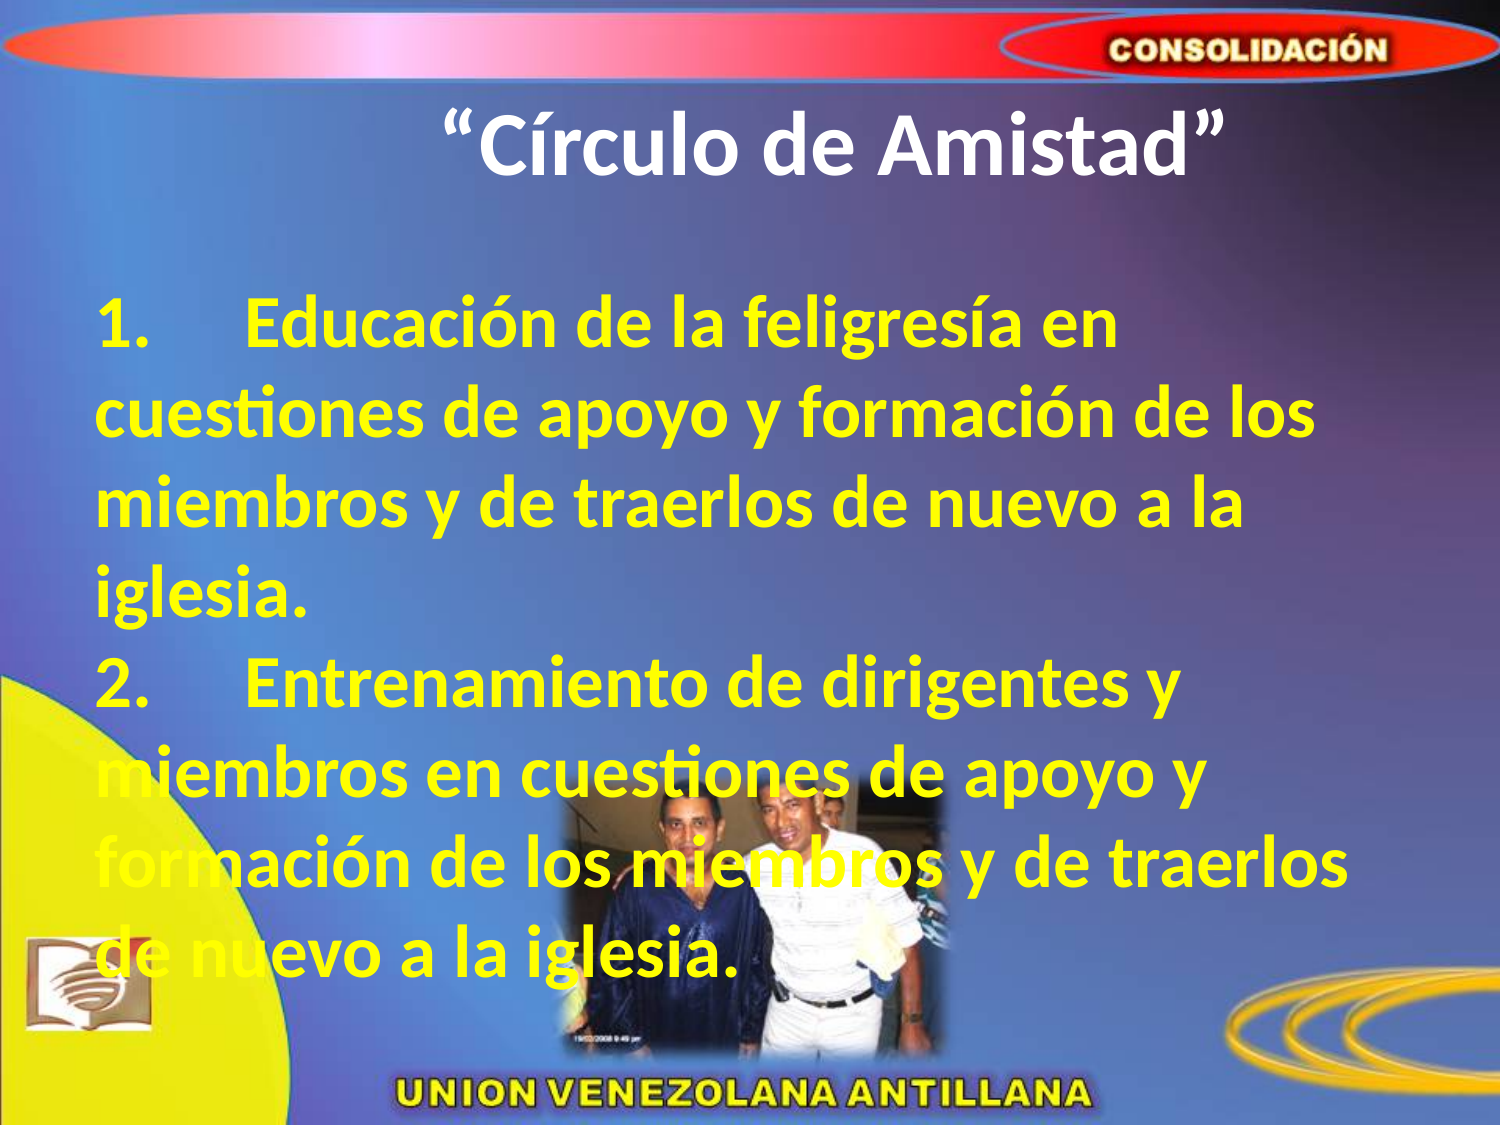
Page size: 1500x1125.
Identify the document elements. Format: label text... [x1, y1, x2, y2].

title “Círculo de Amistad” [75, 45, 1425, 233]
list 1. Educación de la feligresía en cuestiones de apoyo y formación de los miembros y de traerlos de nuevo a la iglesia. 2. Entrenamiento de dirigentes y miembros en cuestiones de apoyo y formación de los miembros y de traerlos de nuevo a la iglesia. [23, 265, 1418, 1008]
picture [0, 0, 1500, 1125]
